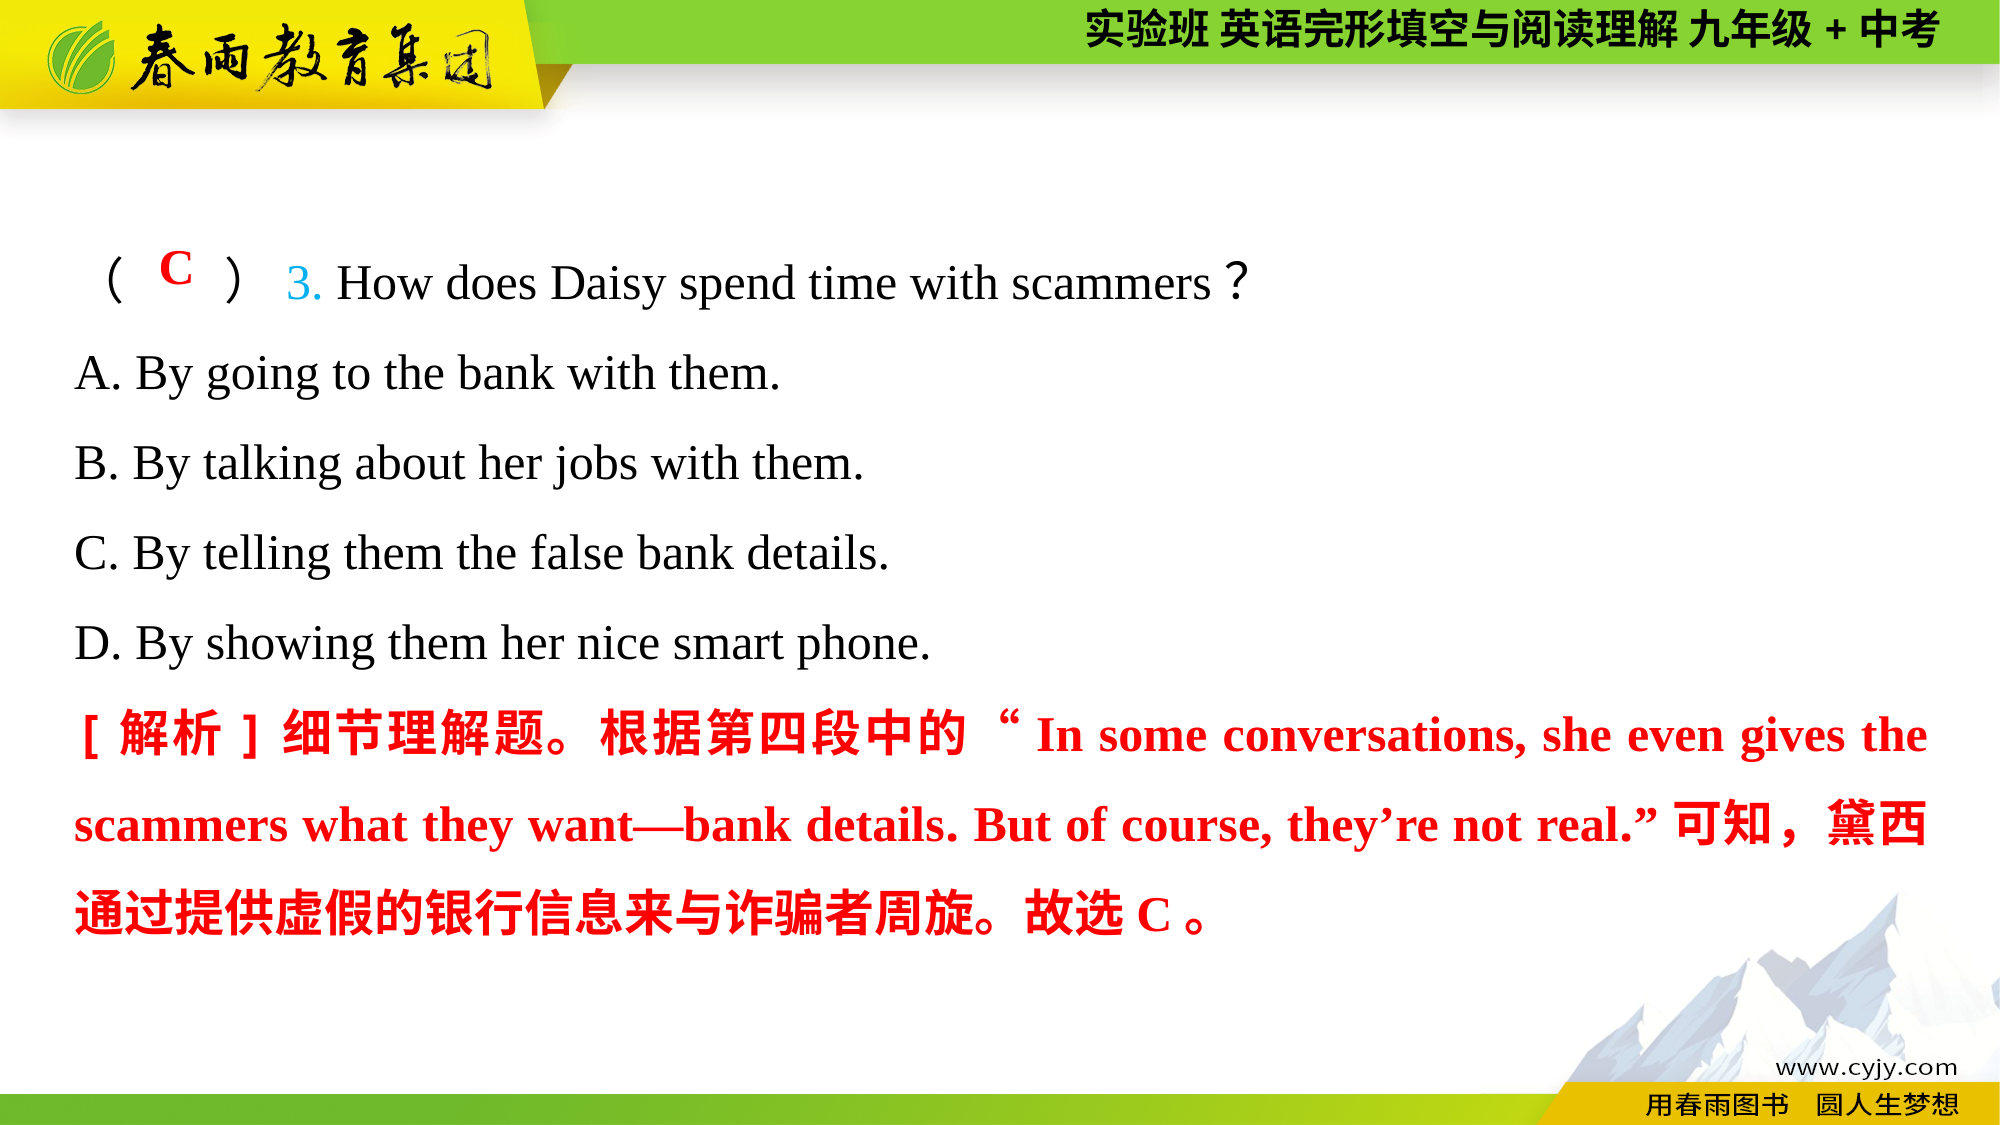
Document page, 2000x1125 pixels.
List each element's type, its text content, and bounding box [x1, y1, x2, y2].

text_box C [143, 227, 210, 302]
picture [0, 0, 2000, 1125]
list （ ）3. How does Daisy spend time with scammers？ A. By going to the bank with them. B. By talking about her jobs with them. C. By telling them the false bank details. D. By showing them her nice smart phone. [59, 212, 1944, 664]
text_box [解析]细节理解题。根据第四段中的“In some conversations, she even gives the scammers what they want—bank details. But of course, they’re not real.”可知，黛西通过提供虚假的银行信息来与诈骗者周旋。故选C。 [59, 664, 1944, 950]
